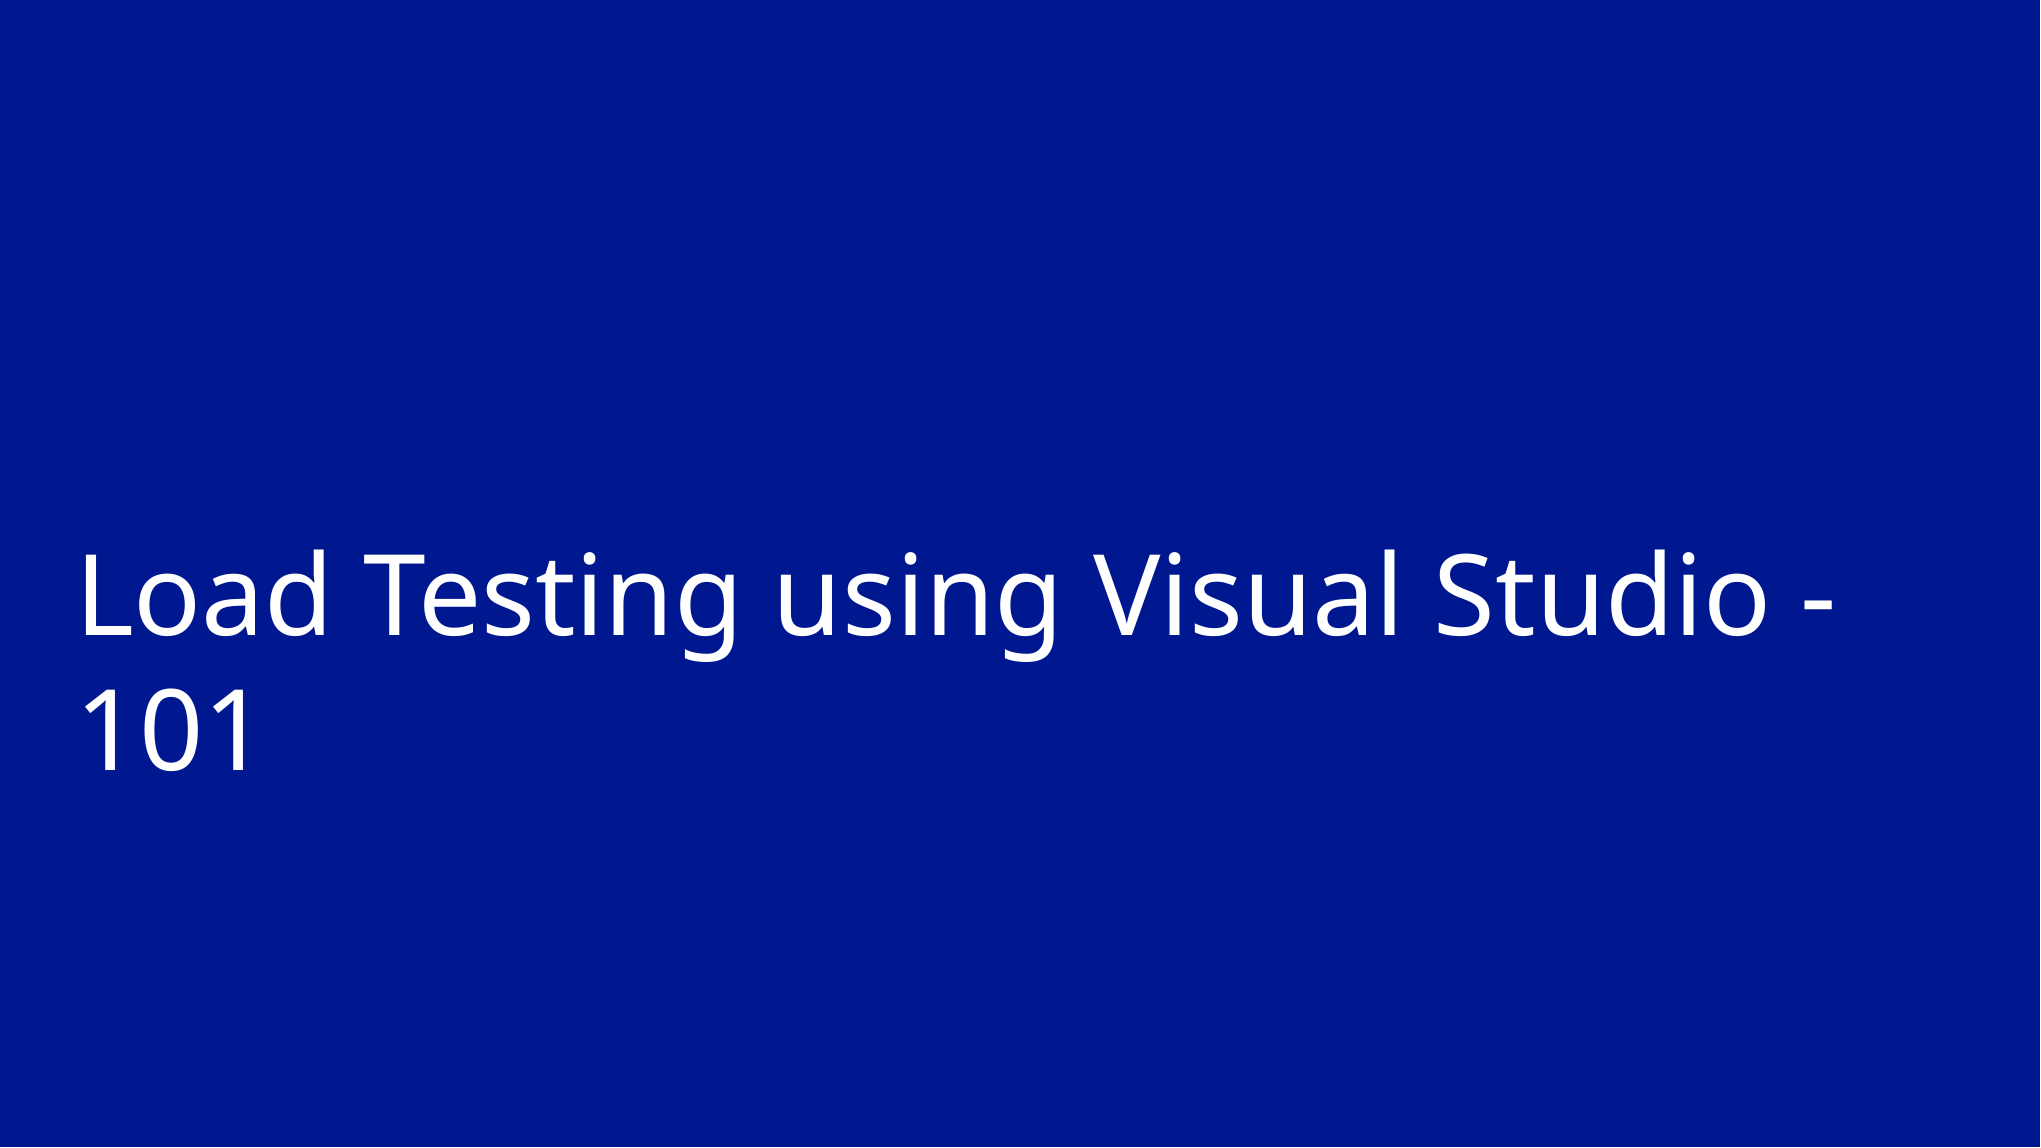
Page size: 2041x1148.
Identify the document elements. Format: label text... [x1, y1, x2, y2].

title Load Testing using Visual Studio - 101 [45, 498, 1996, 649]
